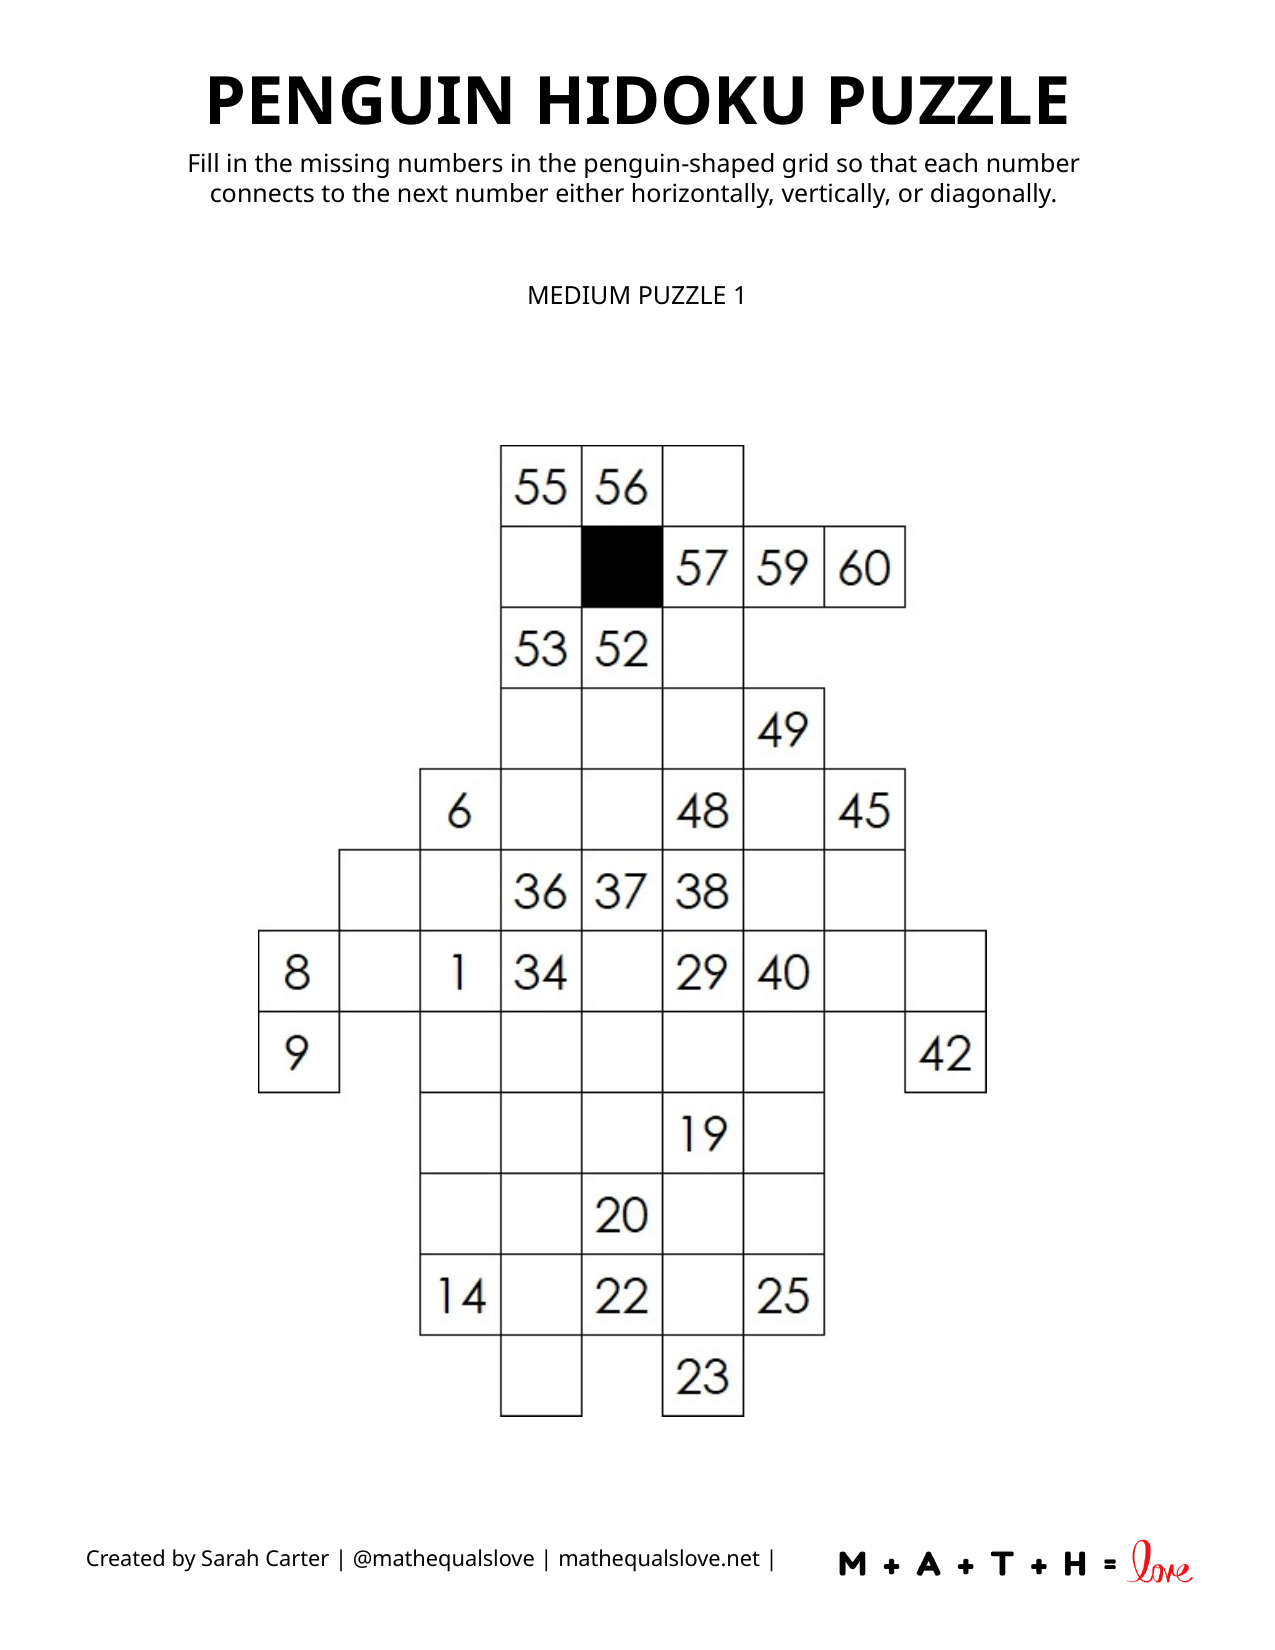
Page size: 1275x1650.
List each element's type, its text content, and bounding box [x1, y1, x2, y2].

text_box Fill in the missing numbers in the penguin-shaped grid so that each number connects to the next number either horizontally, vertically, or diagonally. [0, 140, 1275, 216]
picture [257, 445, 988, 1418]
text_box MEDIUM PUZZLE 1 [437, 279, 838, 330]
picture [826, 1536, 1203, 1588]
text_box Created by Sarah Carter | @mathequalslove | mathequalslove.net | [70, 1537, 826, 1579]
text_box PENGUIN HIDOKU PUZZLE [66, 50, 1211, 140]
